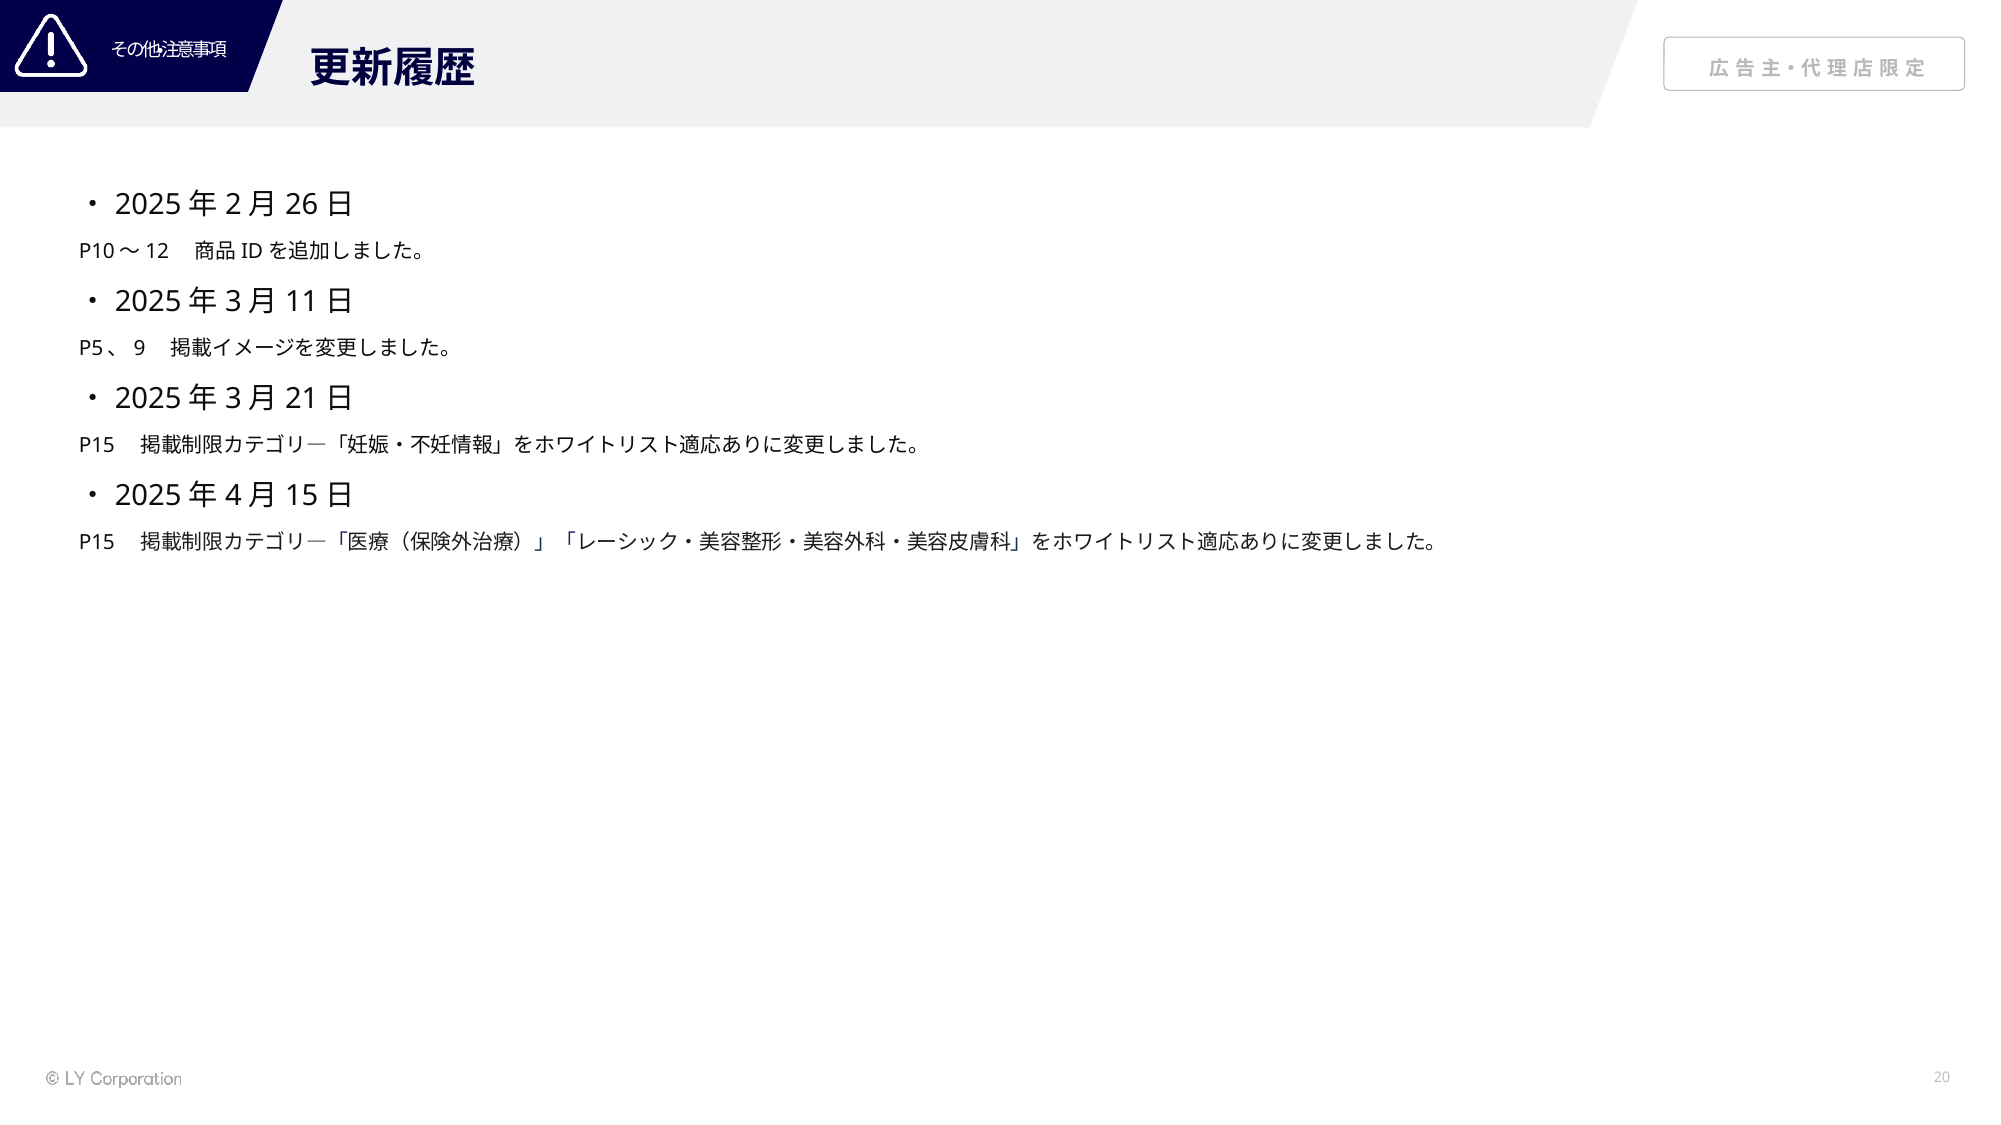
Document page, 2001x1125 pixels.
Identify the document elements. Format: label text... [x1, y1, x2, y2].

picture [9, 5, 92, 87]
text_box ・2025年2月26日 P10～12 商品IDを追加しました。 ・2025年3月11日 P5、9 掲載イメージを変更しました。 ・2025年3月21日 P15 掲載制限カテゴリ―「妊娠・不妊情報」をホワイトリスト適応ありに変更しました。 ・2025年4月15日 P15 掲載制限カテゴリ―「医療（保険外治療）」「レーシック・美容整形・美容外科・美容皮膚科」をホワイトリスト適応ありに変更しました。 [78, 178, 1922, 554]
picture [46, 1071, 181, 1088]
list 更新履歴 [309, 41, 1645, 97]
list その他・注意事項 [97, 13, 240, 81]
